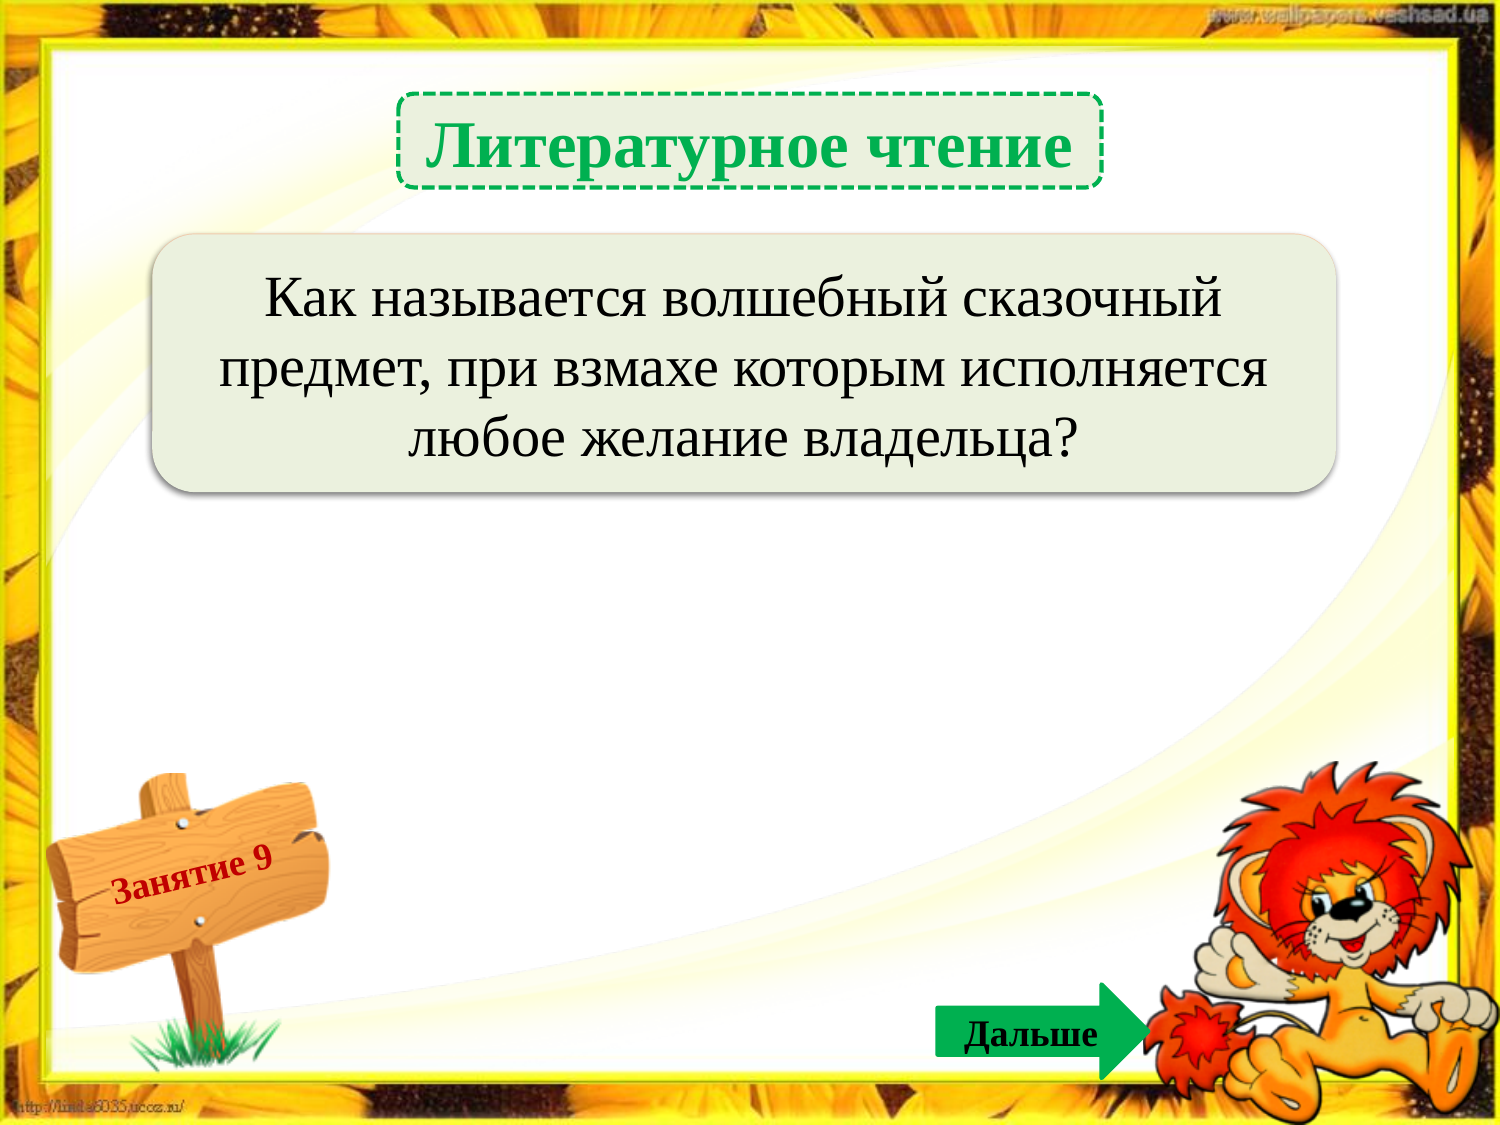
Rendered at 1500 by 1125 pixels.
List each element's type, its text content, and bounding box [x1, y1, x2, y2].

text_box [150, 232, 1338, 495]
text_box Литературное чтение [396, 91, 1104, 190]
text_box Дальше [935, 982, 1151, 1081]
picture [0, 0, 1500, 1125]
